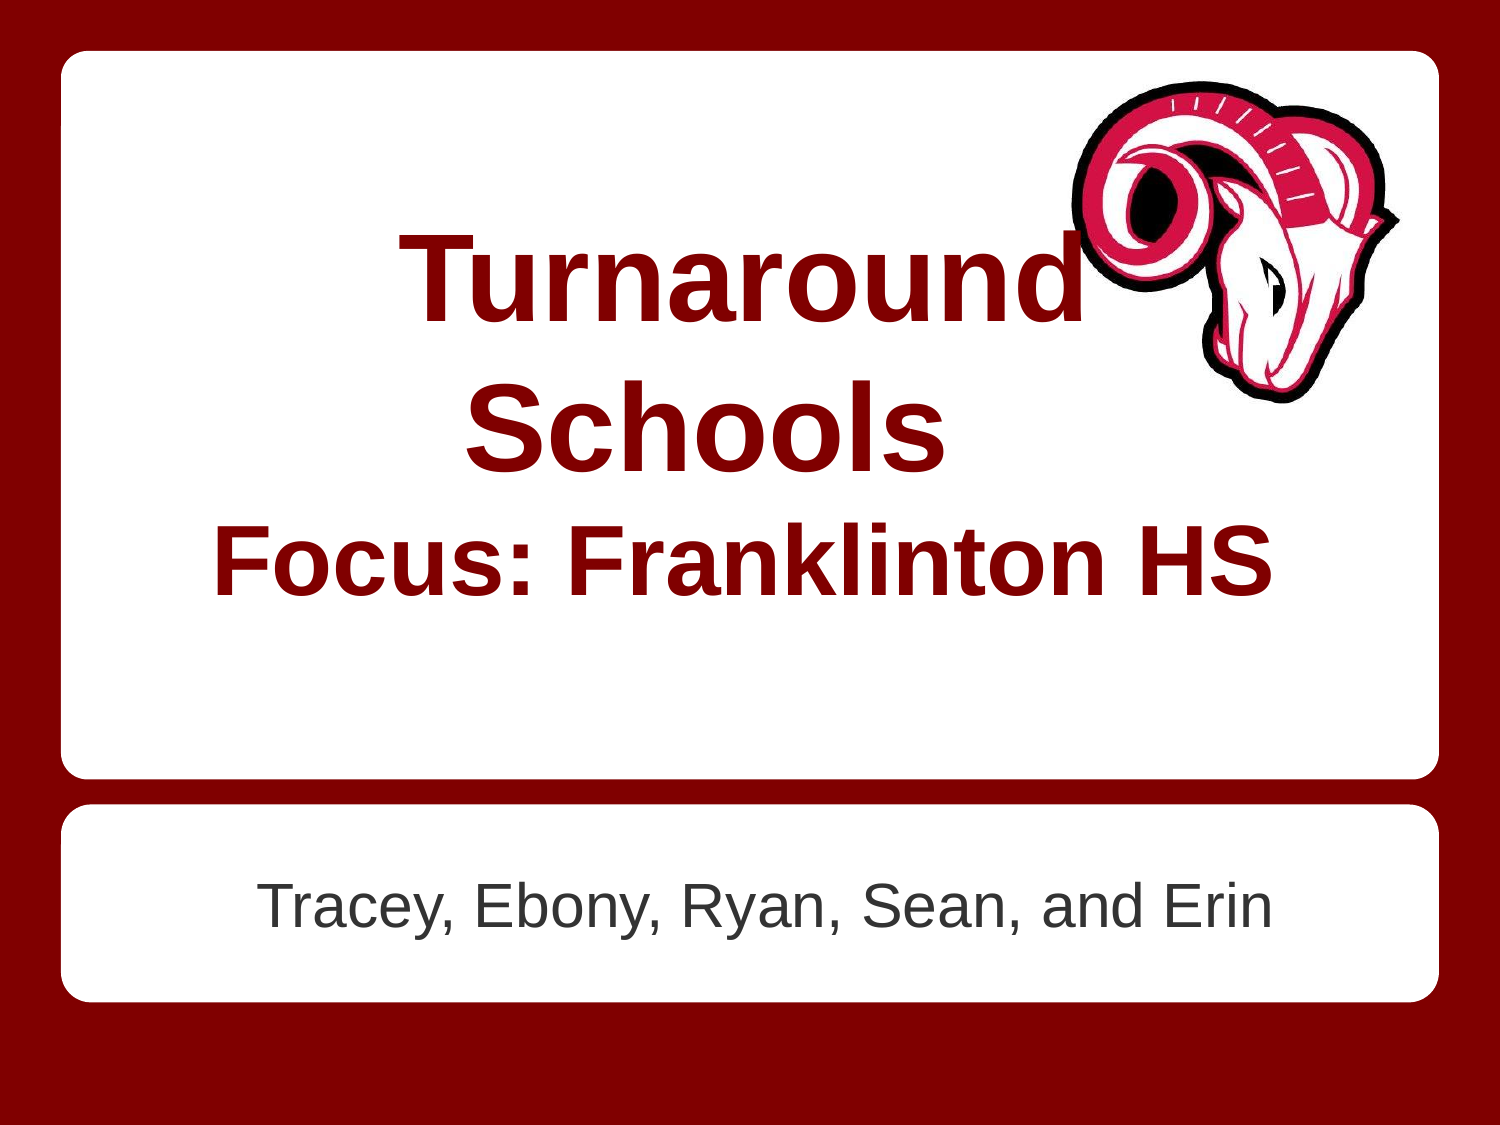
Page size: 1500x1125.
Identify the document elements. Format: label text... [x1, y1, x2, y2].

title Turnaround Schools Focus: Franklinton HS [112, 30, 1301, 561]
subtitle Tracey, Ebony, Ryan, Sean, and Erin [112, 561, 1388, 1125]
text_box [1301, 64, 1415, 408]
